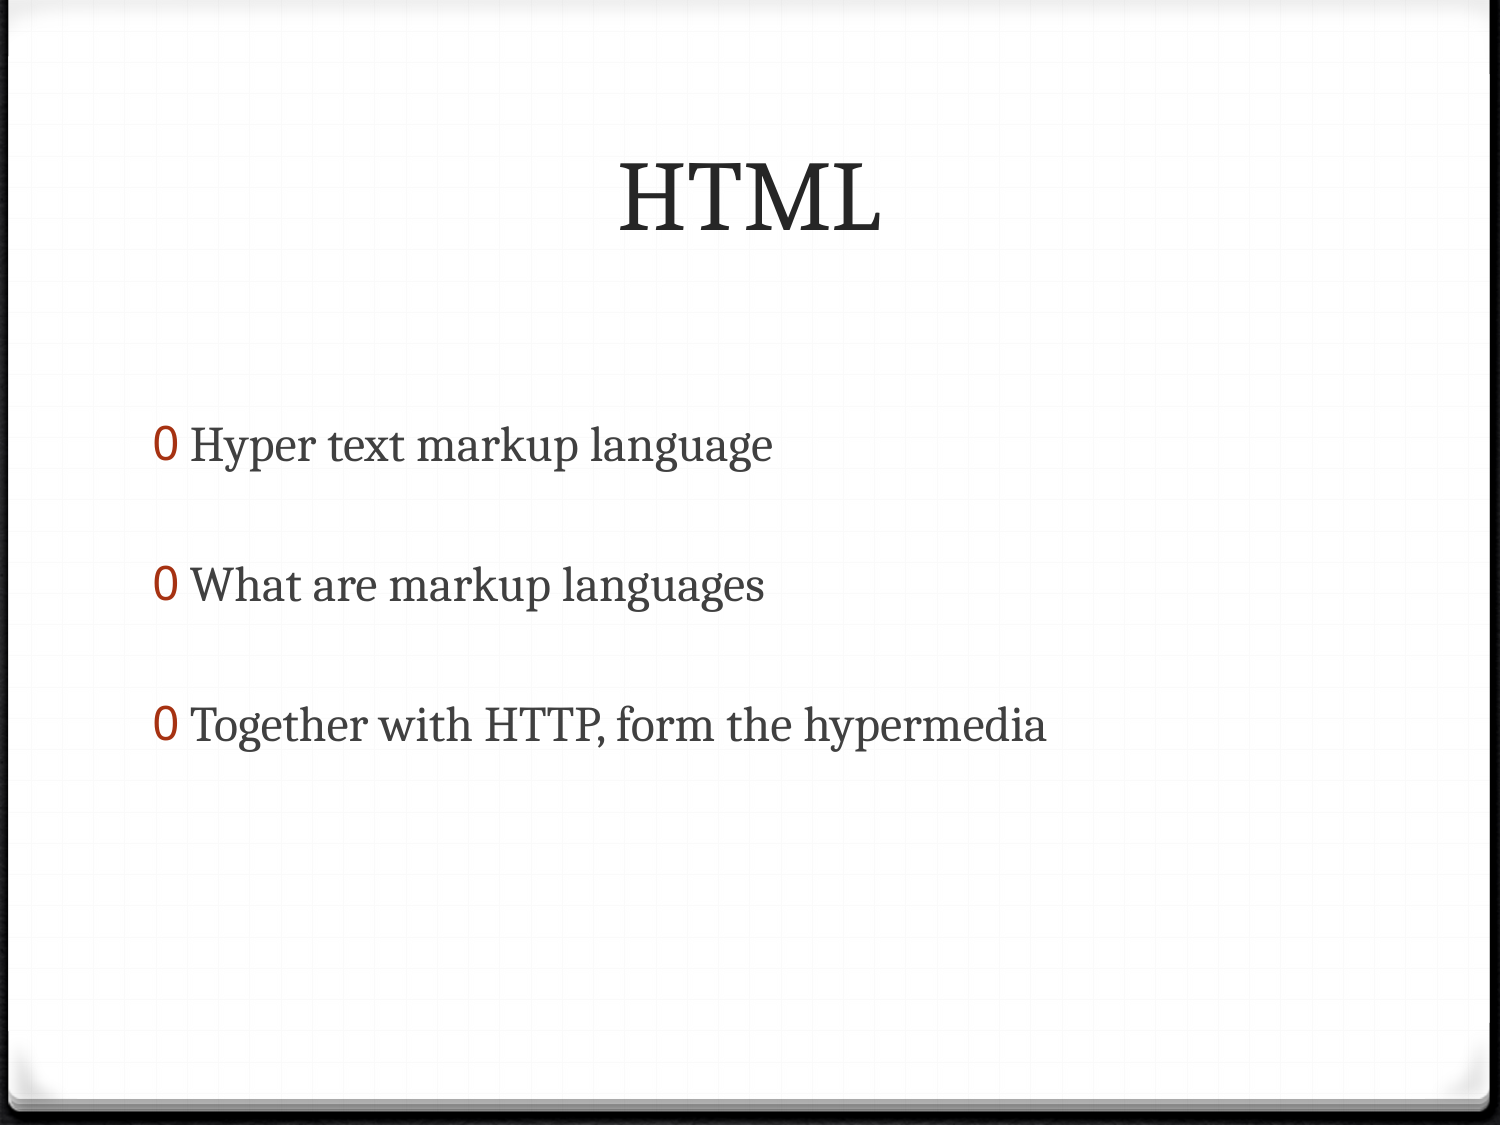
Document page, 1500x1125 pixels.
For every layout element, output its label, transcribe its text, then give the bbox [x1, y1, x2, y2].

picture [0, 0, 1500, 1125]
list Hyper text markup language What are markup languages Together with HTTP, form the hypermedia [137, 334, 1363, 983]
title HTML [90, 71, 1410, 309]
